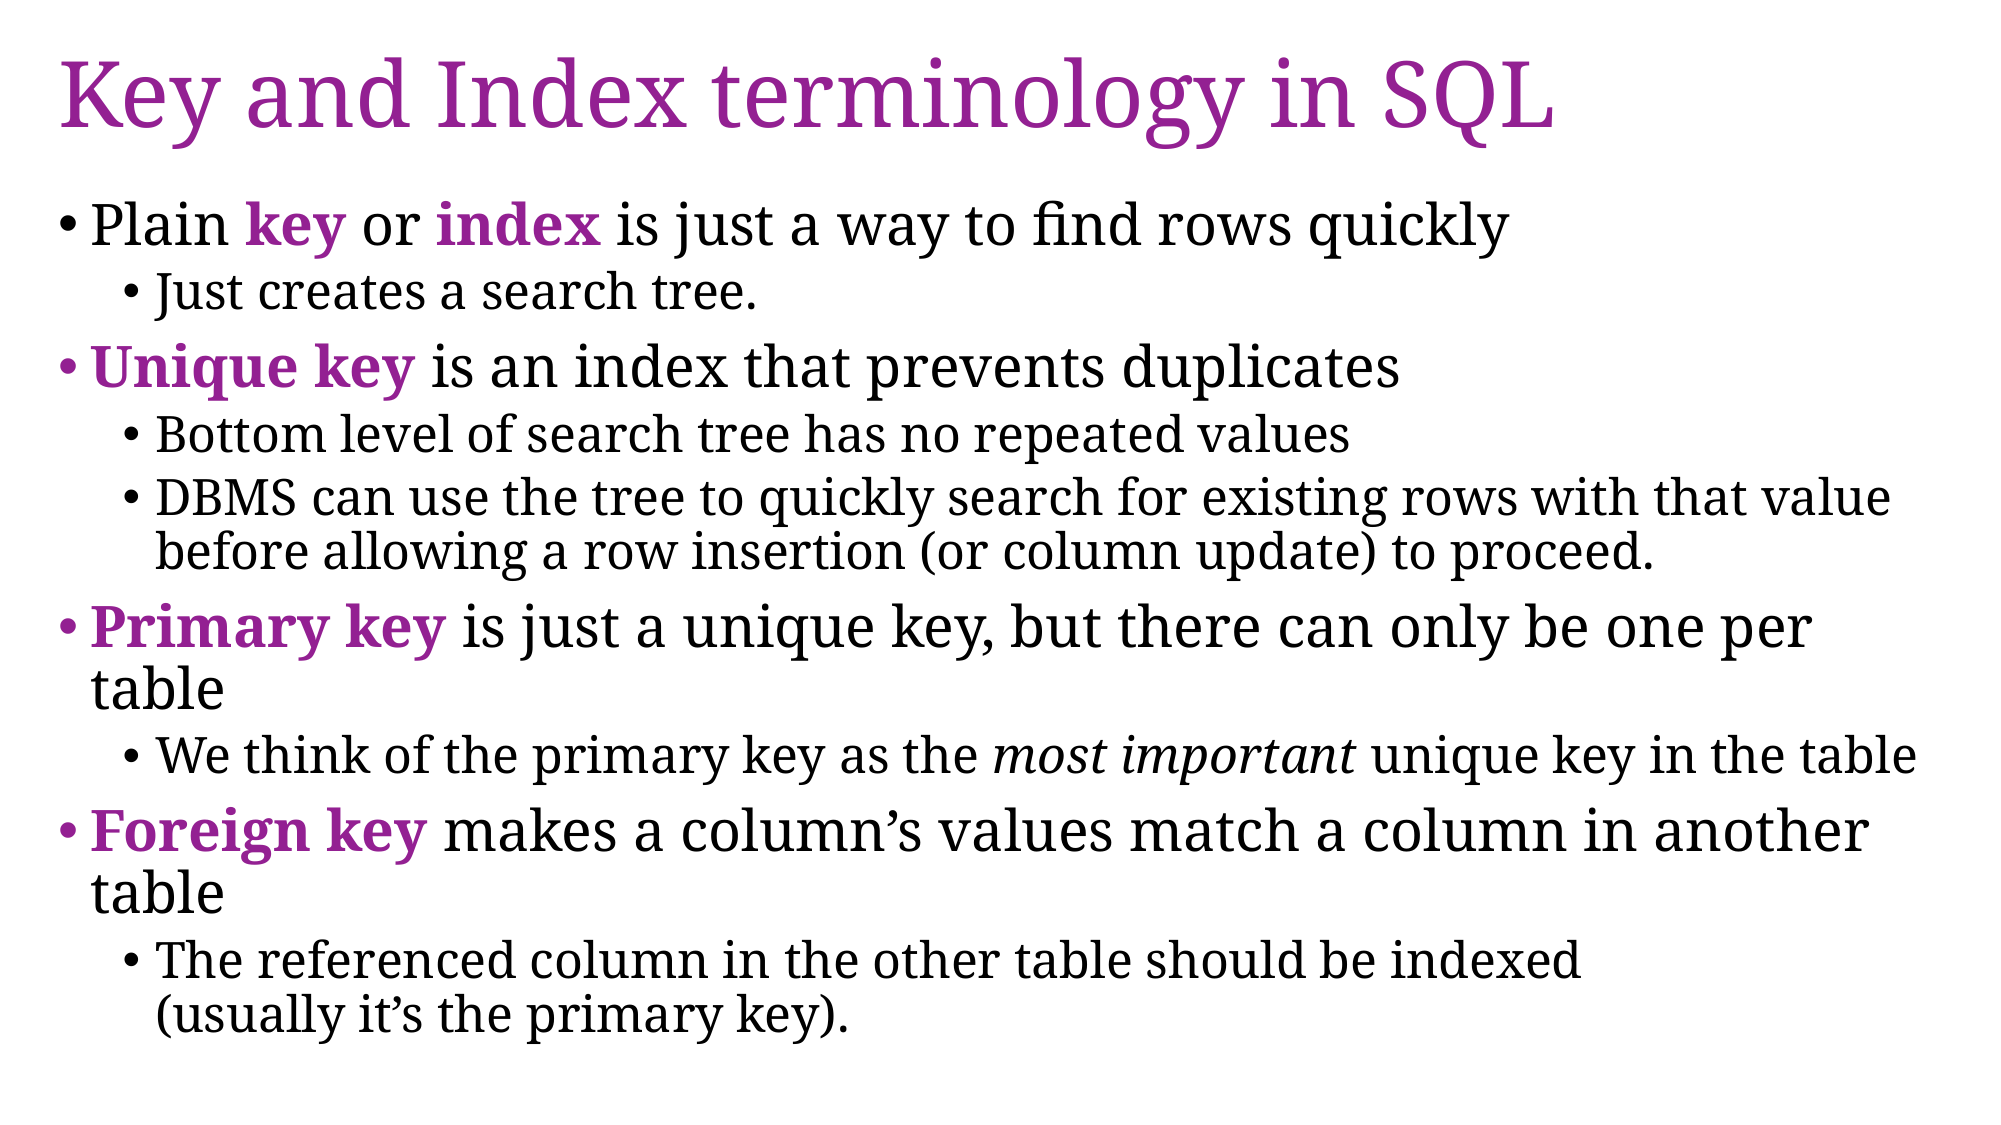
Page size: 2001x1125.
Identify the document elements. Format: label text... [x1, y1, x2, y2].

list Plain key or index is just a way to find rows quickly Just creates a search tree. Unique key is an index that prevents duplicates Bottom level of search tree has no repeated values DBMS can use the tree to quickly search for existing rows with that value before allowing a row insertion (or column update) to proceed. Primary key is just a unique key, but there can only be one per table We think of the primary key as the most important unique key in the table Foreign key makes a column’s values match a column in another table The referenced column in the other table should be indexed (usually it’s the primary key). [43, 188, 1953, 1106]
title Key and Index terminology in SQL [43, 25, 1953, 171]
